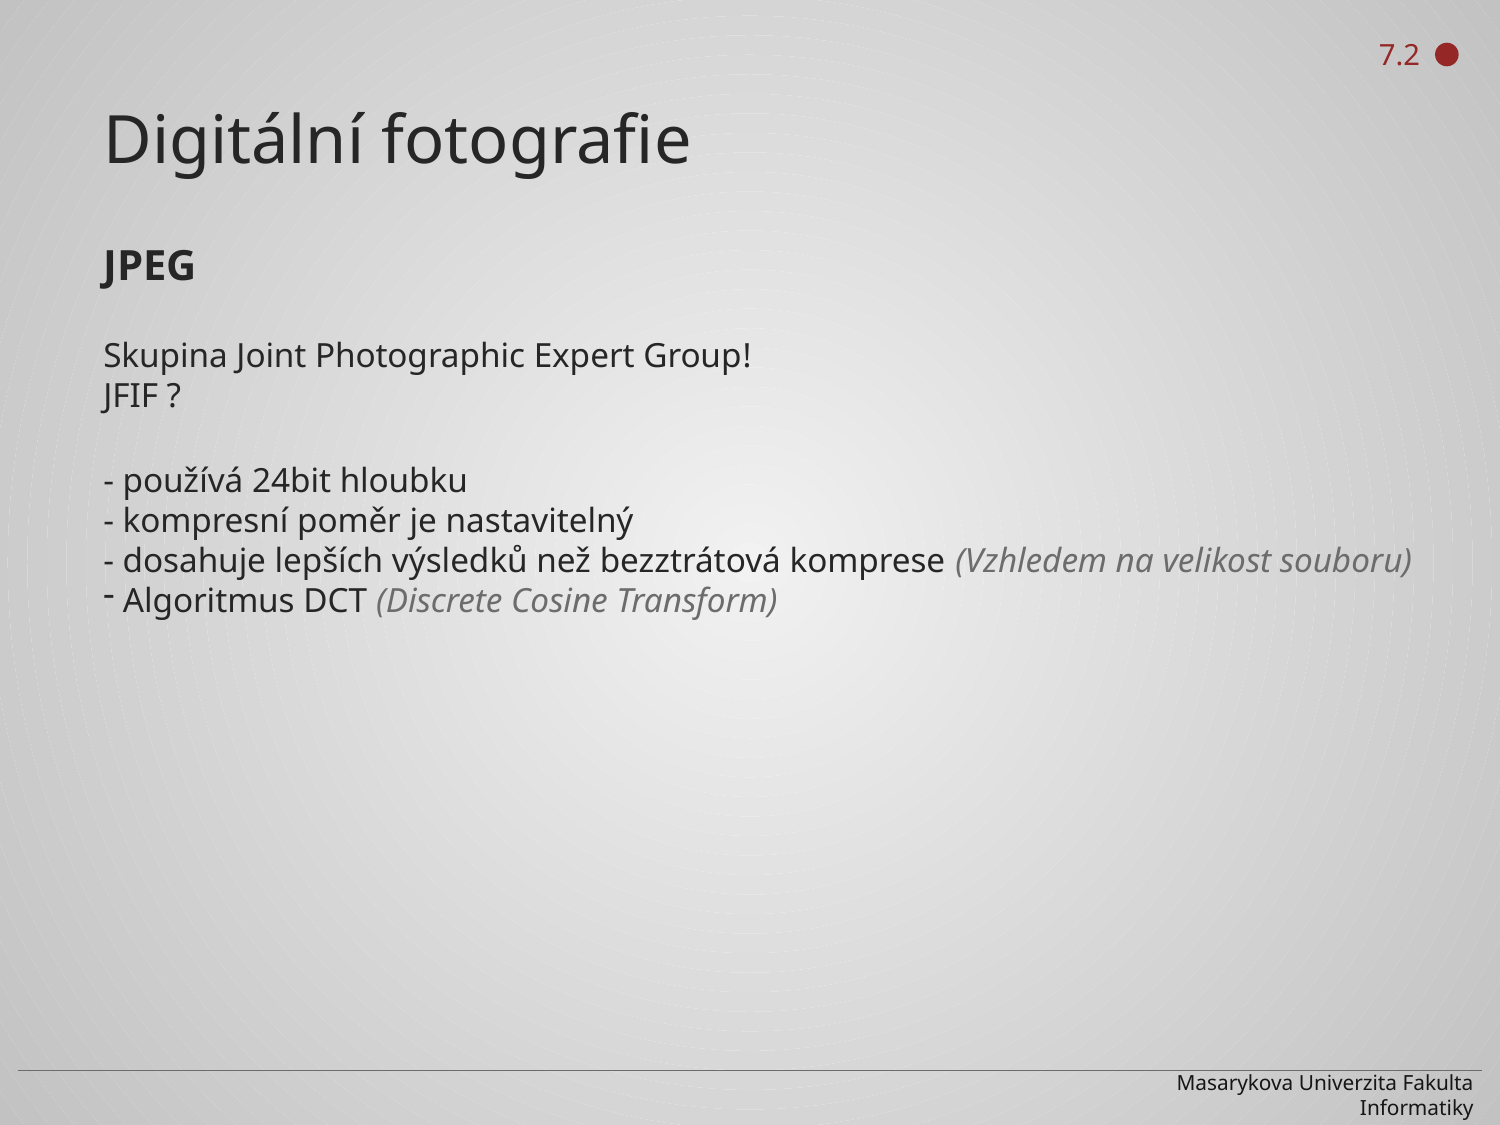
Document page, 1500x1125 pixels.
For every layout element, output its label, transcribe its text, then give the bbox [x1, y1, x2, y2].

text_box Digitální fotografie [88, 89, 1436, 231]
text_box JPEG Skupina Joint Photographic Expert Group! JFIF ? - používá 24bit hloubku - kompresní poměr je nastavitelný - dosahuje lepších výsledků než bezztrátová komprese (Vzhledem na velikost souboru) Algoritmus DCT (Discrete Cosine Transform) [88, 231, 1436, 626]
footer Masarykova Univerzita Fakulta Informatiky [1092, 1065, 1489, 1125]
text_box 7.2 [1364, 29, 1459, 79]
